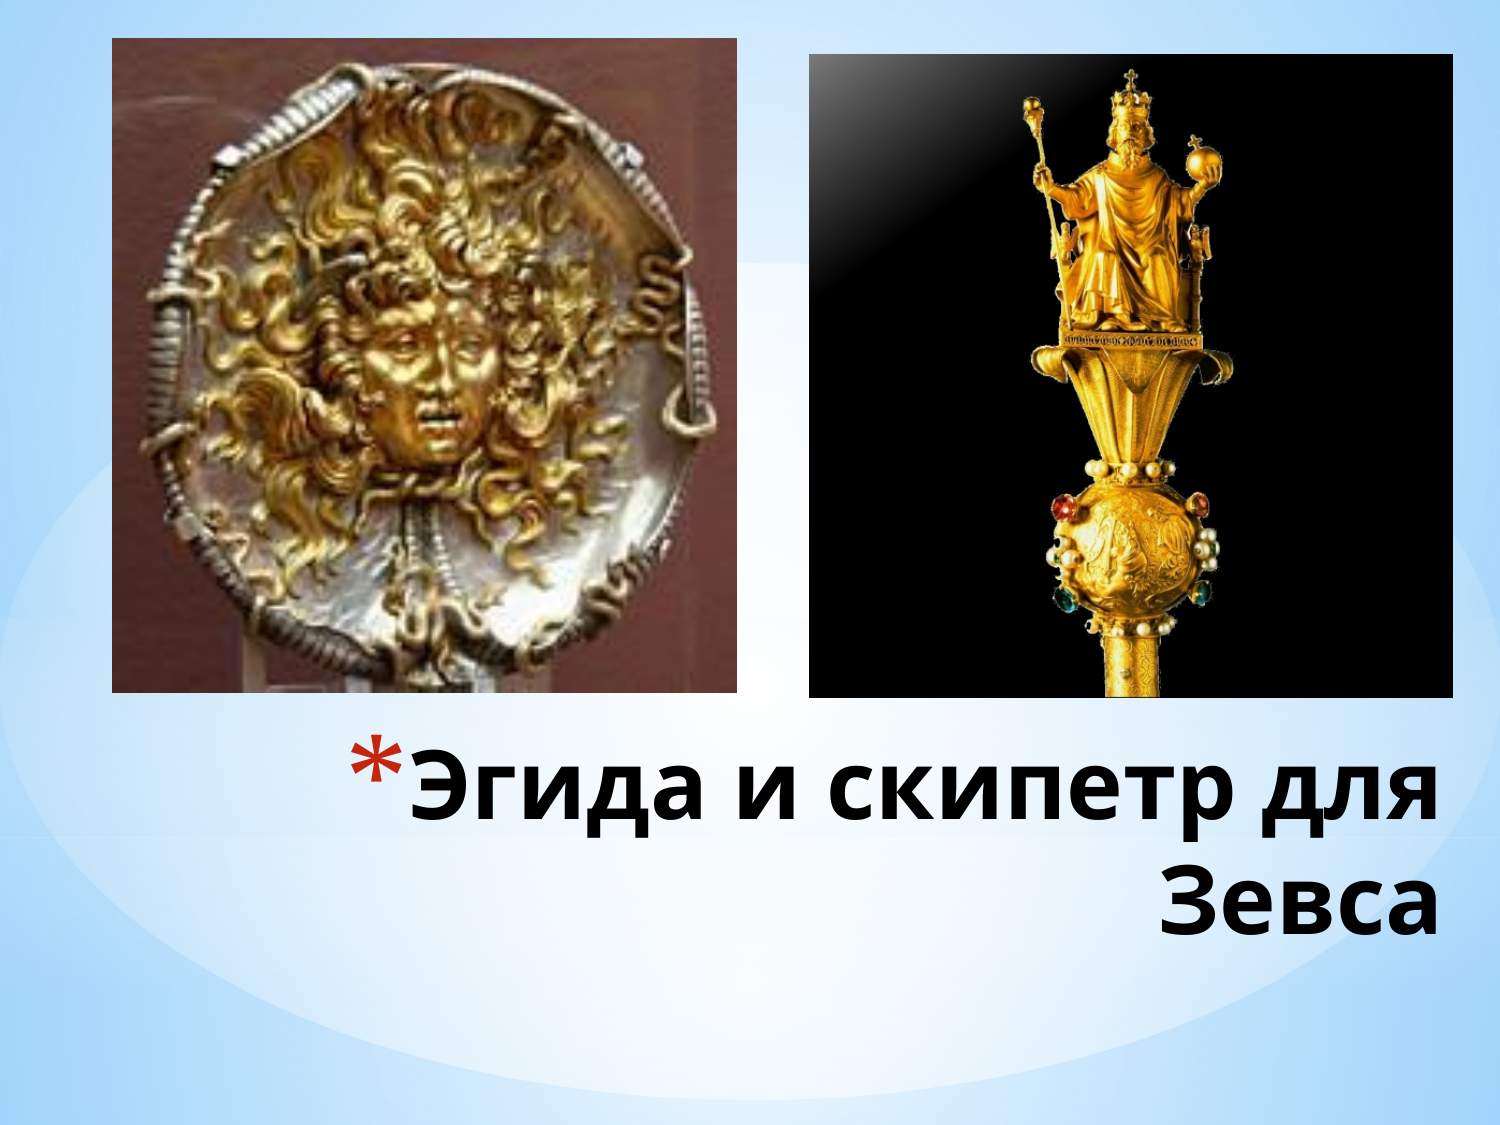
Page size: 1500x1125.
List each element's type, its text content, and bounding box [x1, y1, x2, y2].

title Эгида и скипетр для Зевса [76, 716, 1459, 1034]
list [808, 54, 1453, 699]
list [111, 38, 737, 693]
